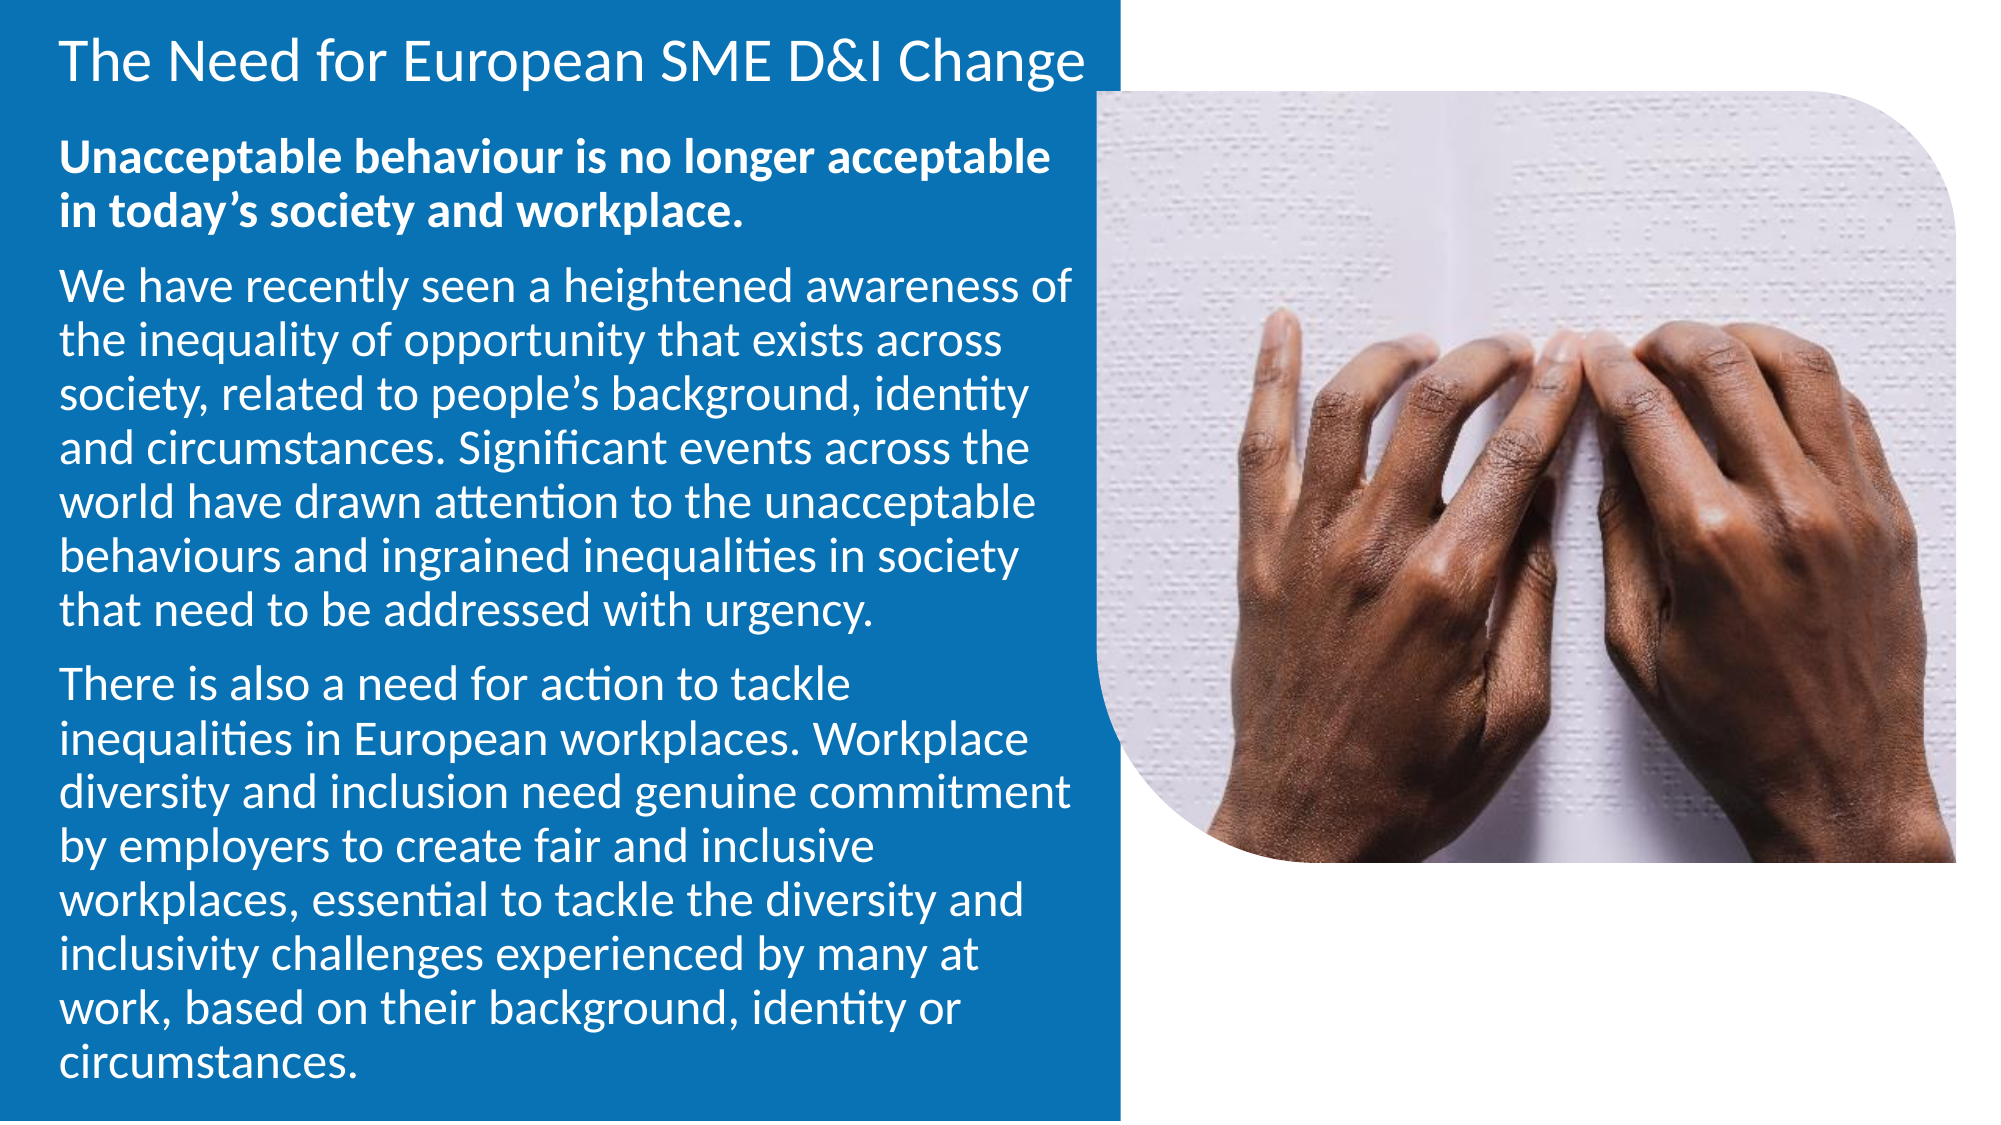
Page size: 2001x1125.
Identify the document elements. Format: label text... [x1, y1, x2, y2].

list Unacceptable behaviour is no longer acceptable in today’s society and workplace. We have recently seen a heightened awareness of the inequality of opportunity that exists across society, related to people’s background, identity and circumstances. Significant events across the world have drawn attention to the unacceptable behaviours and ingrained inequalities in society that need to be addressed with urgency. There is also a need for action to tackle inequalities in European workplaces. Workplace diversity and inclusion need genuine commitment by employers to create fair and inclusive workplaces, essential to tackle the diversity and inclusivity challenges experienced by many at work, based on their background, identity or circumstances. [43, 183, 1090, 663]
list The Need for European SME D&I Change [43, 20, 1285, 183]
picture [1096, 91, 1957, 863]
